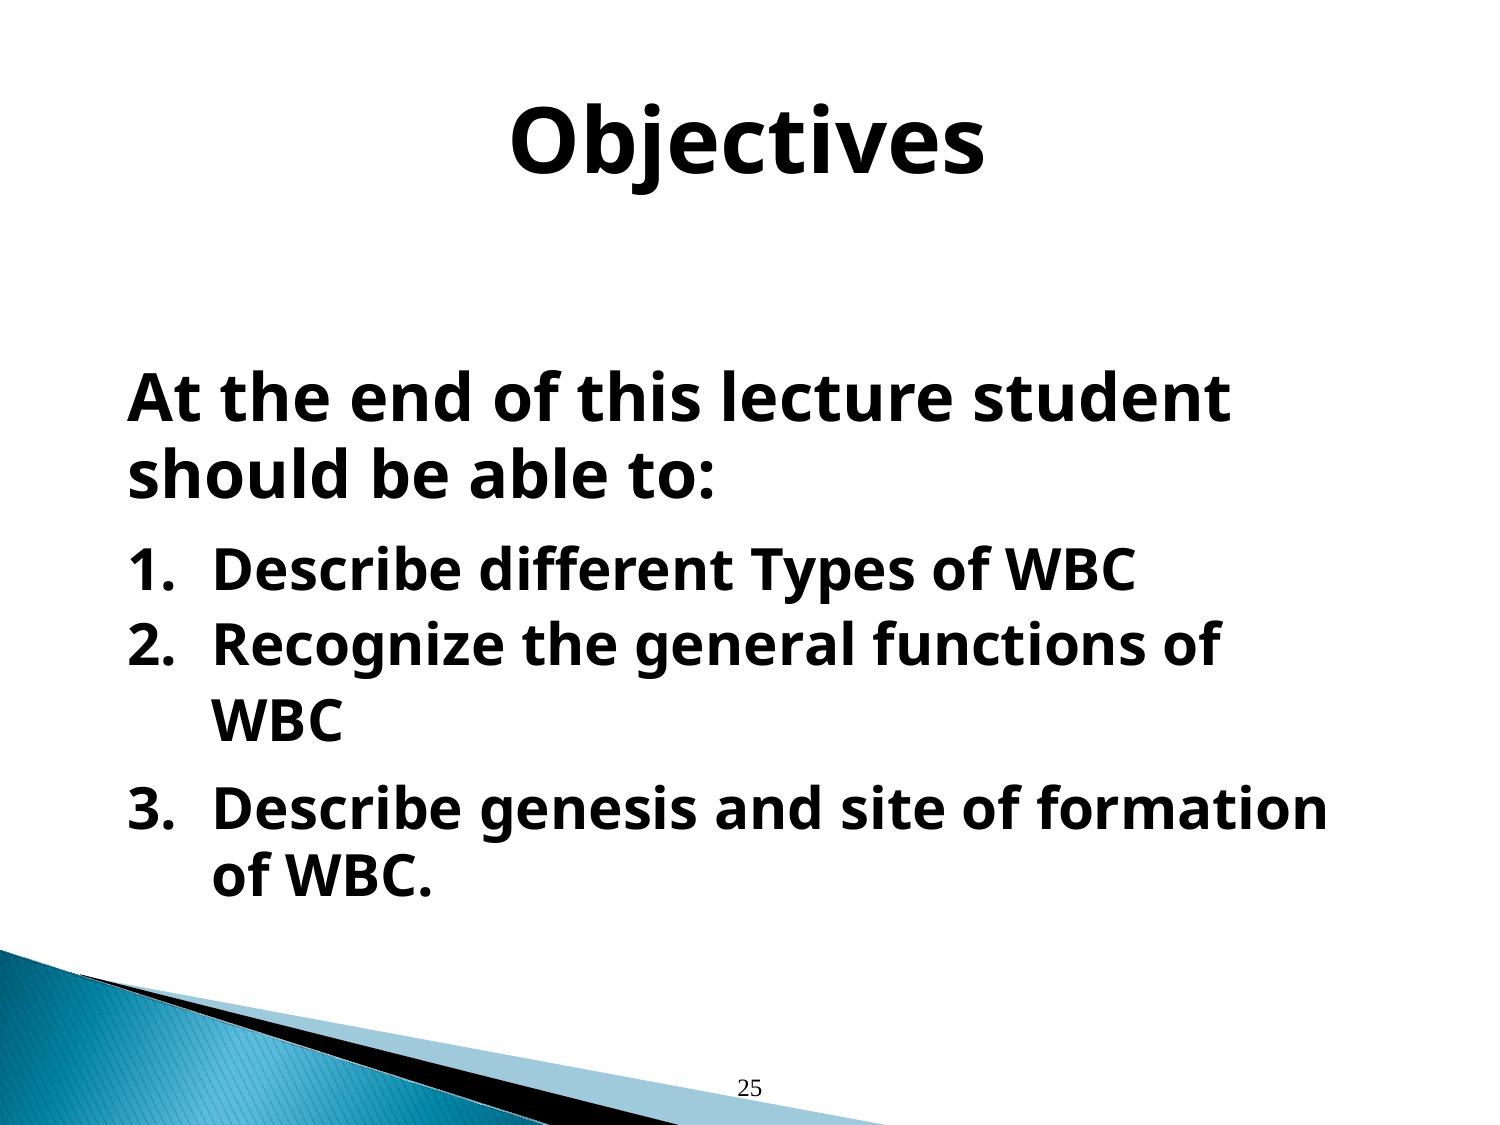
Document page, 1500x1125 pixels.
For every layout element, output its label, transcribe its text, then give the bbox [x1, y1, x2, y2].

text_box 25 [733, 1073, 767, 1102]
title Objectives [205, 55, 1295, 271]
text_box At the end of this lecture student should be able to: Describe different Types of WBC Recognize the general functions of WBC Describe genesis and site of formation of WBC. [125, 357, 1338, 908]
picture [0, 948, 558, 1125]
